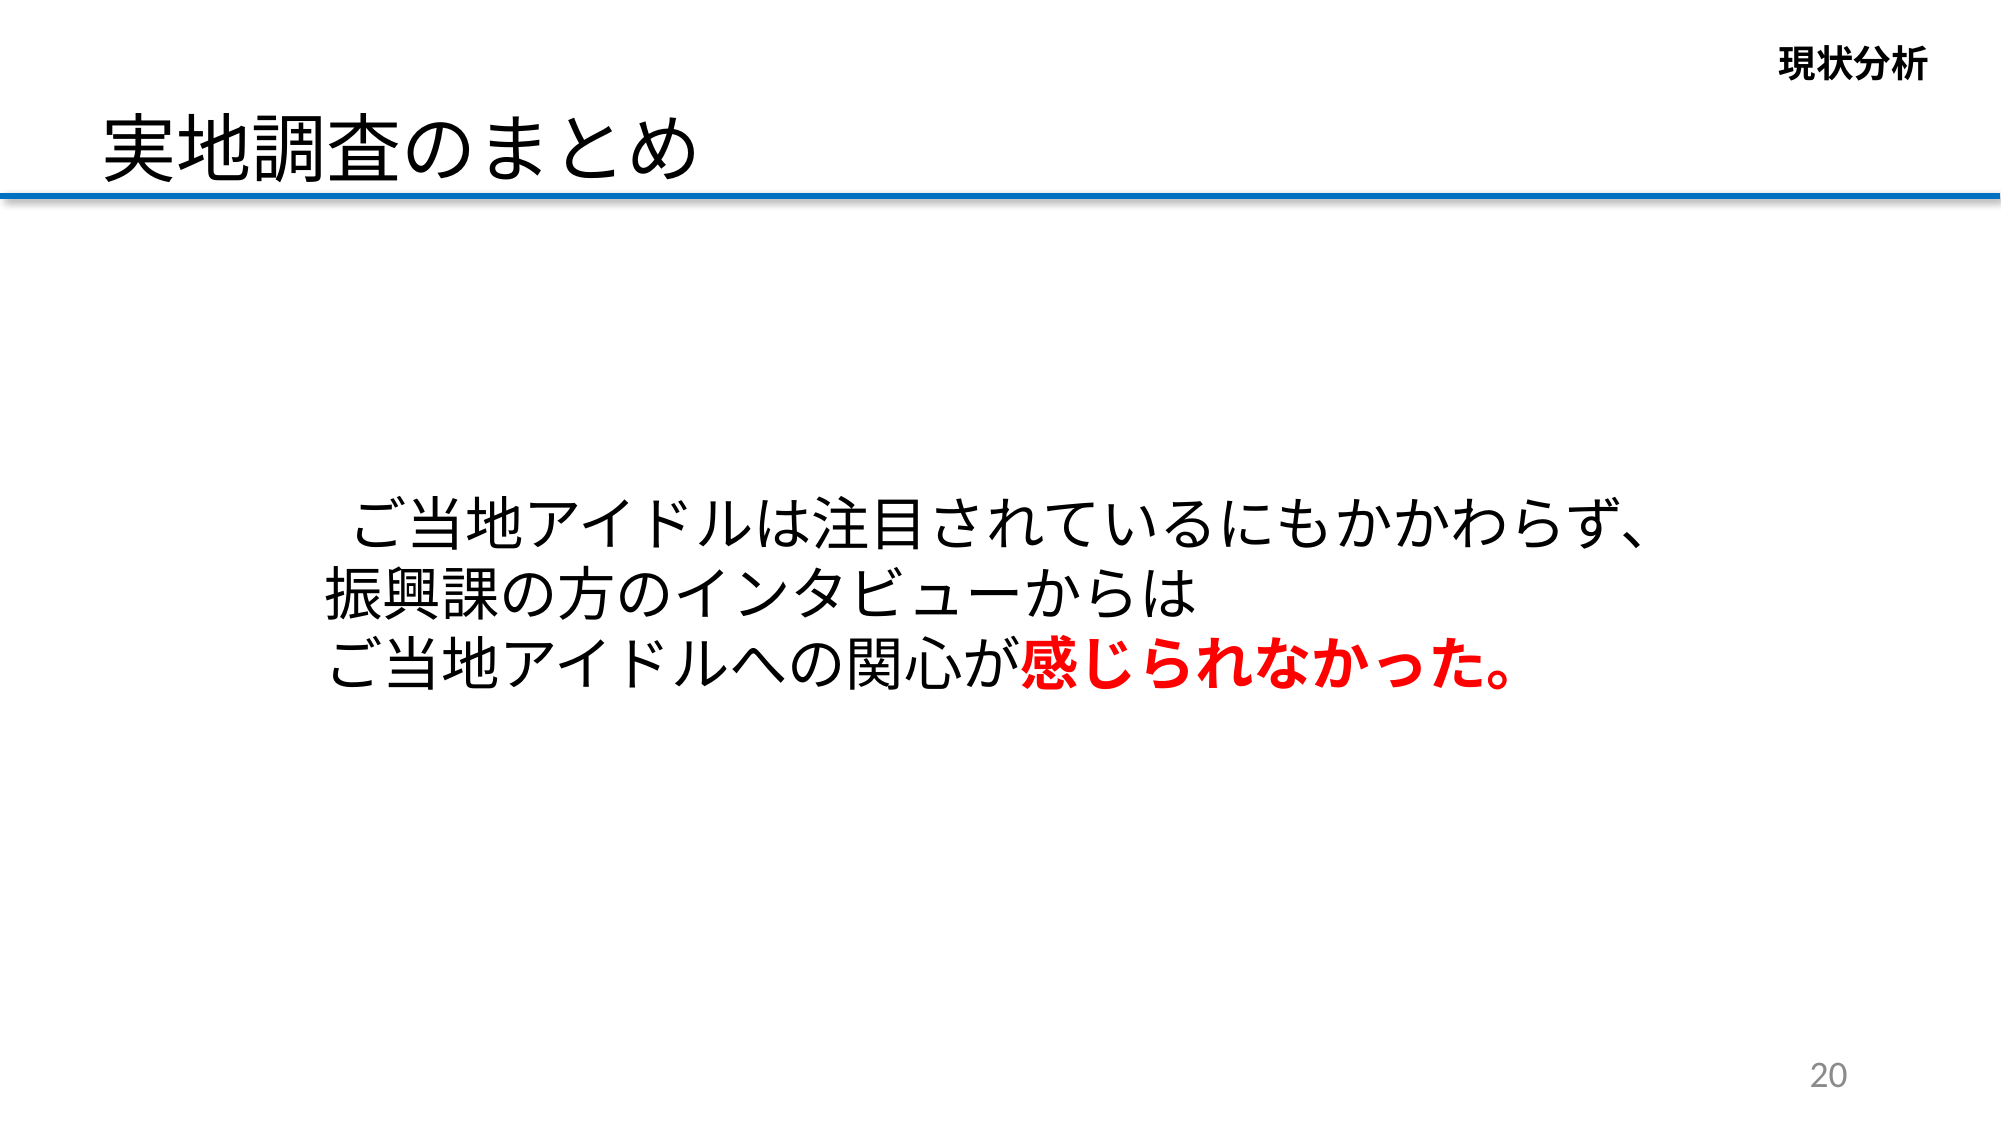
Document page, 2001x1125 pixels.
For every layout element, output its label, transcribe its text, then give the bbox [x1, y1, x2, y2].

text_box 現状分析 [1764, 33, 1944, 93]
slide_number 20 [1412, 1042, 1863, 1103]
text_box 実地調査のまとめ [86, 93, 717, 199]
text_box ご当地アイドルは注目されているにもかかわらず、 振興課の方のインタビューからは ご当地アイドルへの関心が感じられなかった。 [309, 479, 1659, 705]
